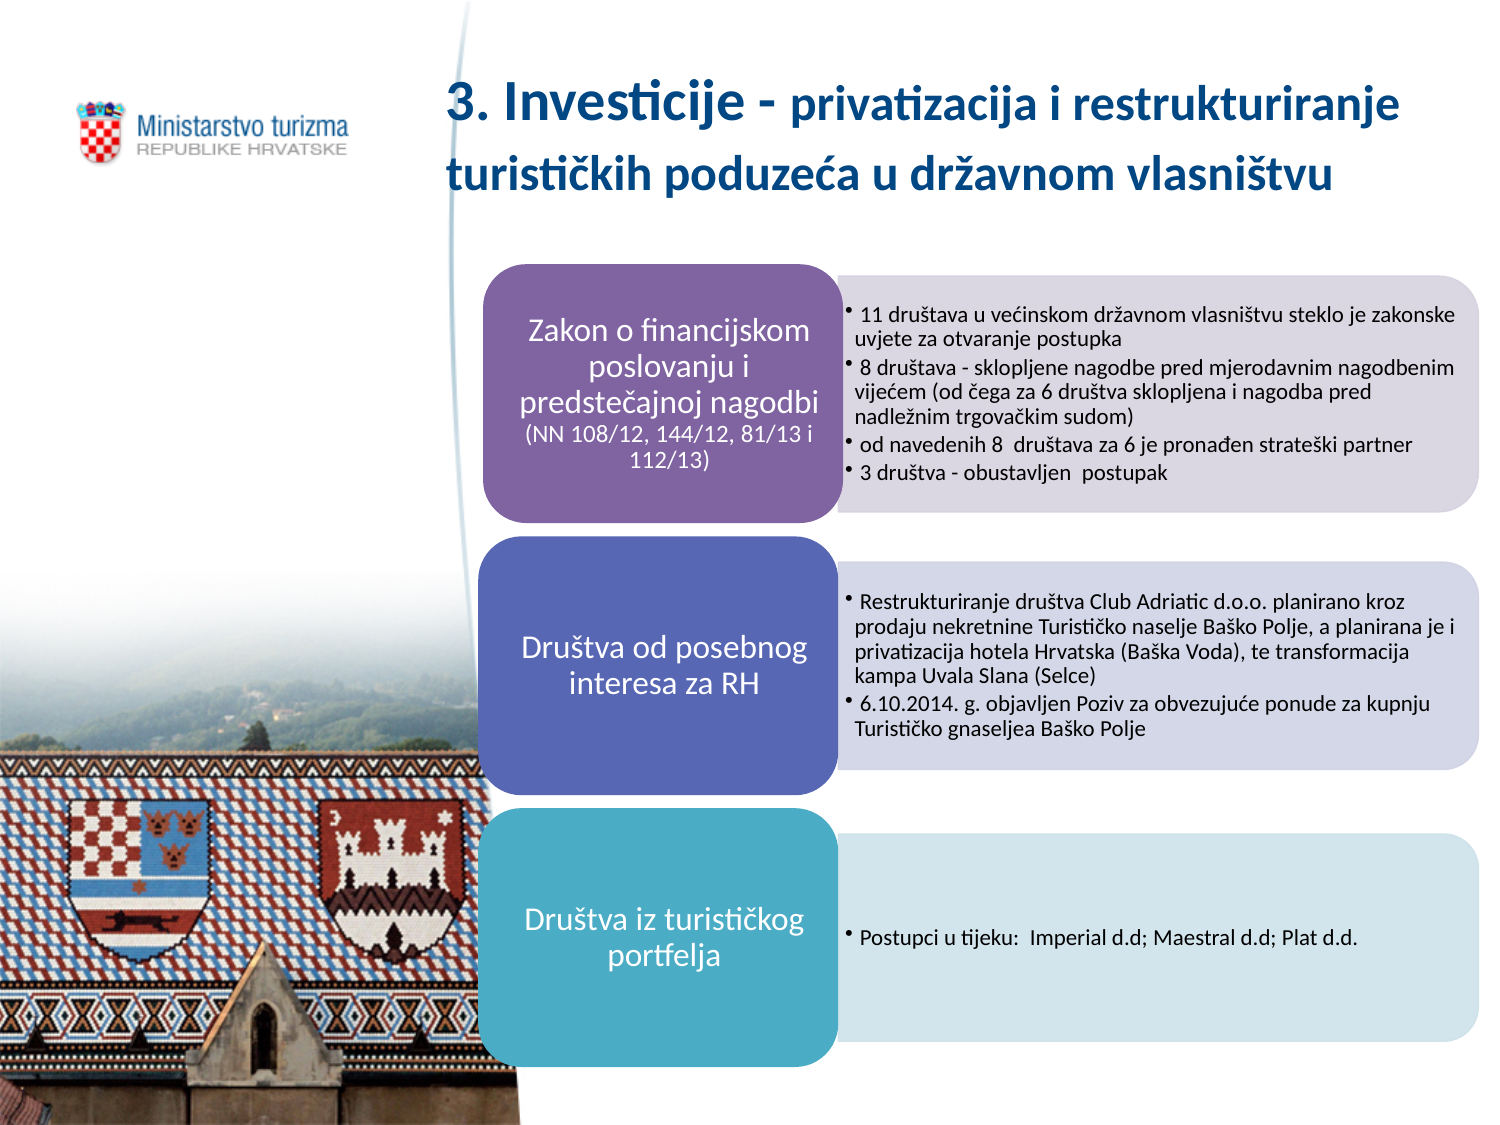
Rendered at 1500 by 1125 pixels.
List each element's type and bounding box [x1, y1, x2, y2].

picture [0, 0, 1500, 1125]
text_box [478, 263, 1479, 1068]
